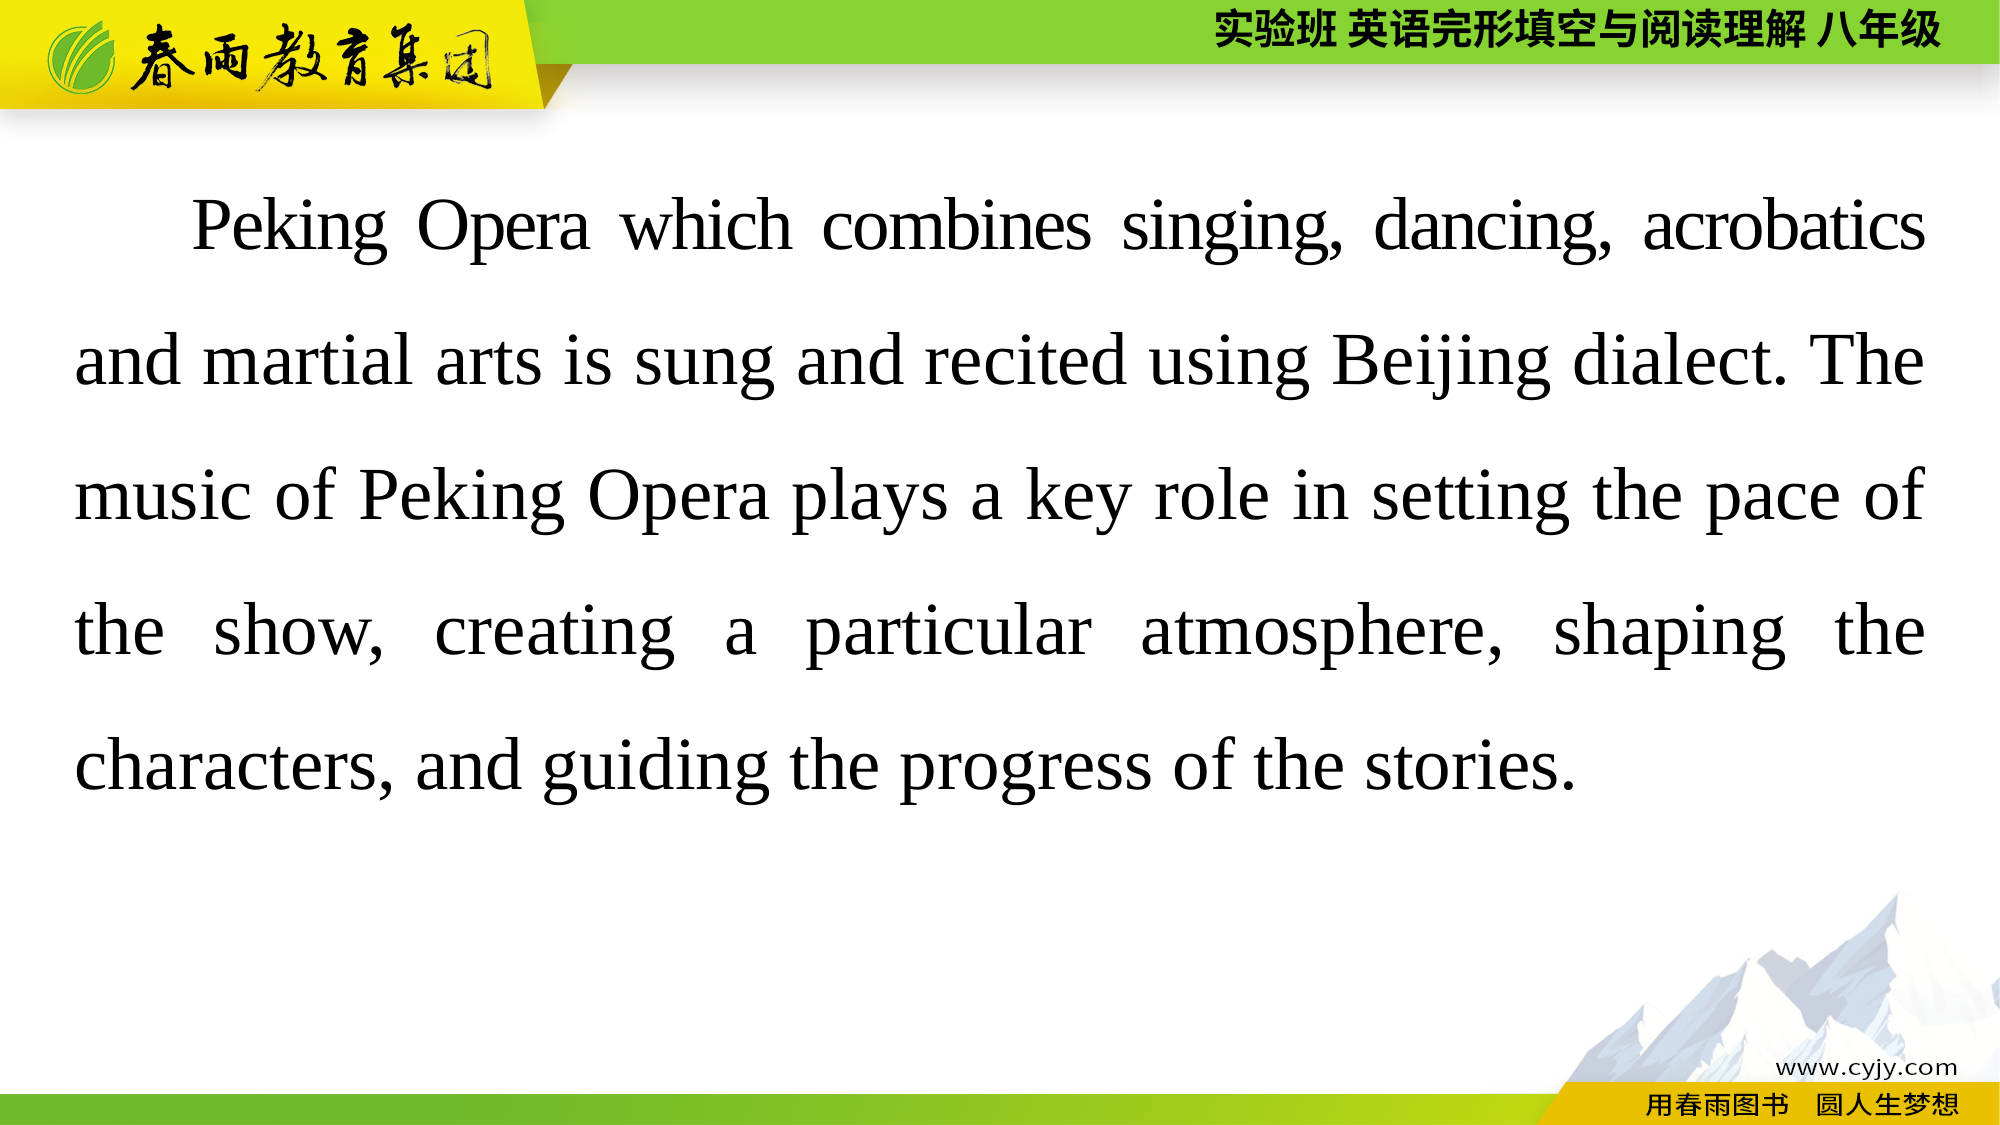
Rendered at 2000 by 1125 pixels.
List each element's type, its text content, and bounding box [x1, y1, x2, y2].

picture [0, 0, 2000, 1125]
list Peking Opera which combines singing, dancing, acrobatics and martial arts is sung and recited using Beijing dialect. The music of Peking Opera plays a key role in setting the pace of the show, creating a particular atmosphere, shaping the characters, and guiding the progress of the stories. [59, 122, 1944, 803]
